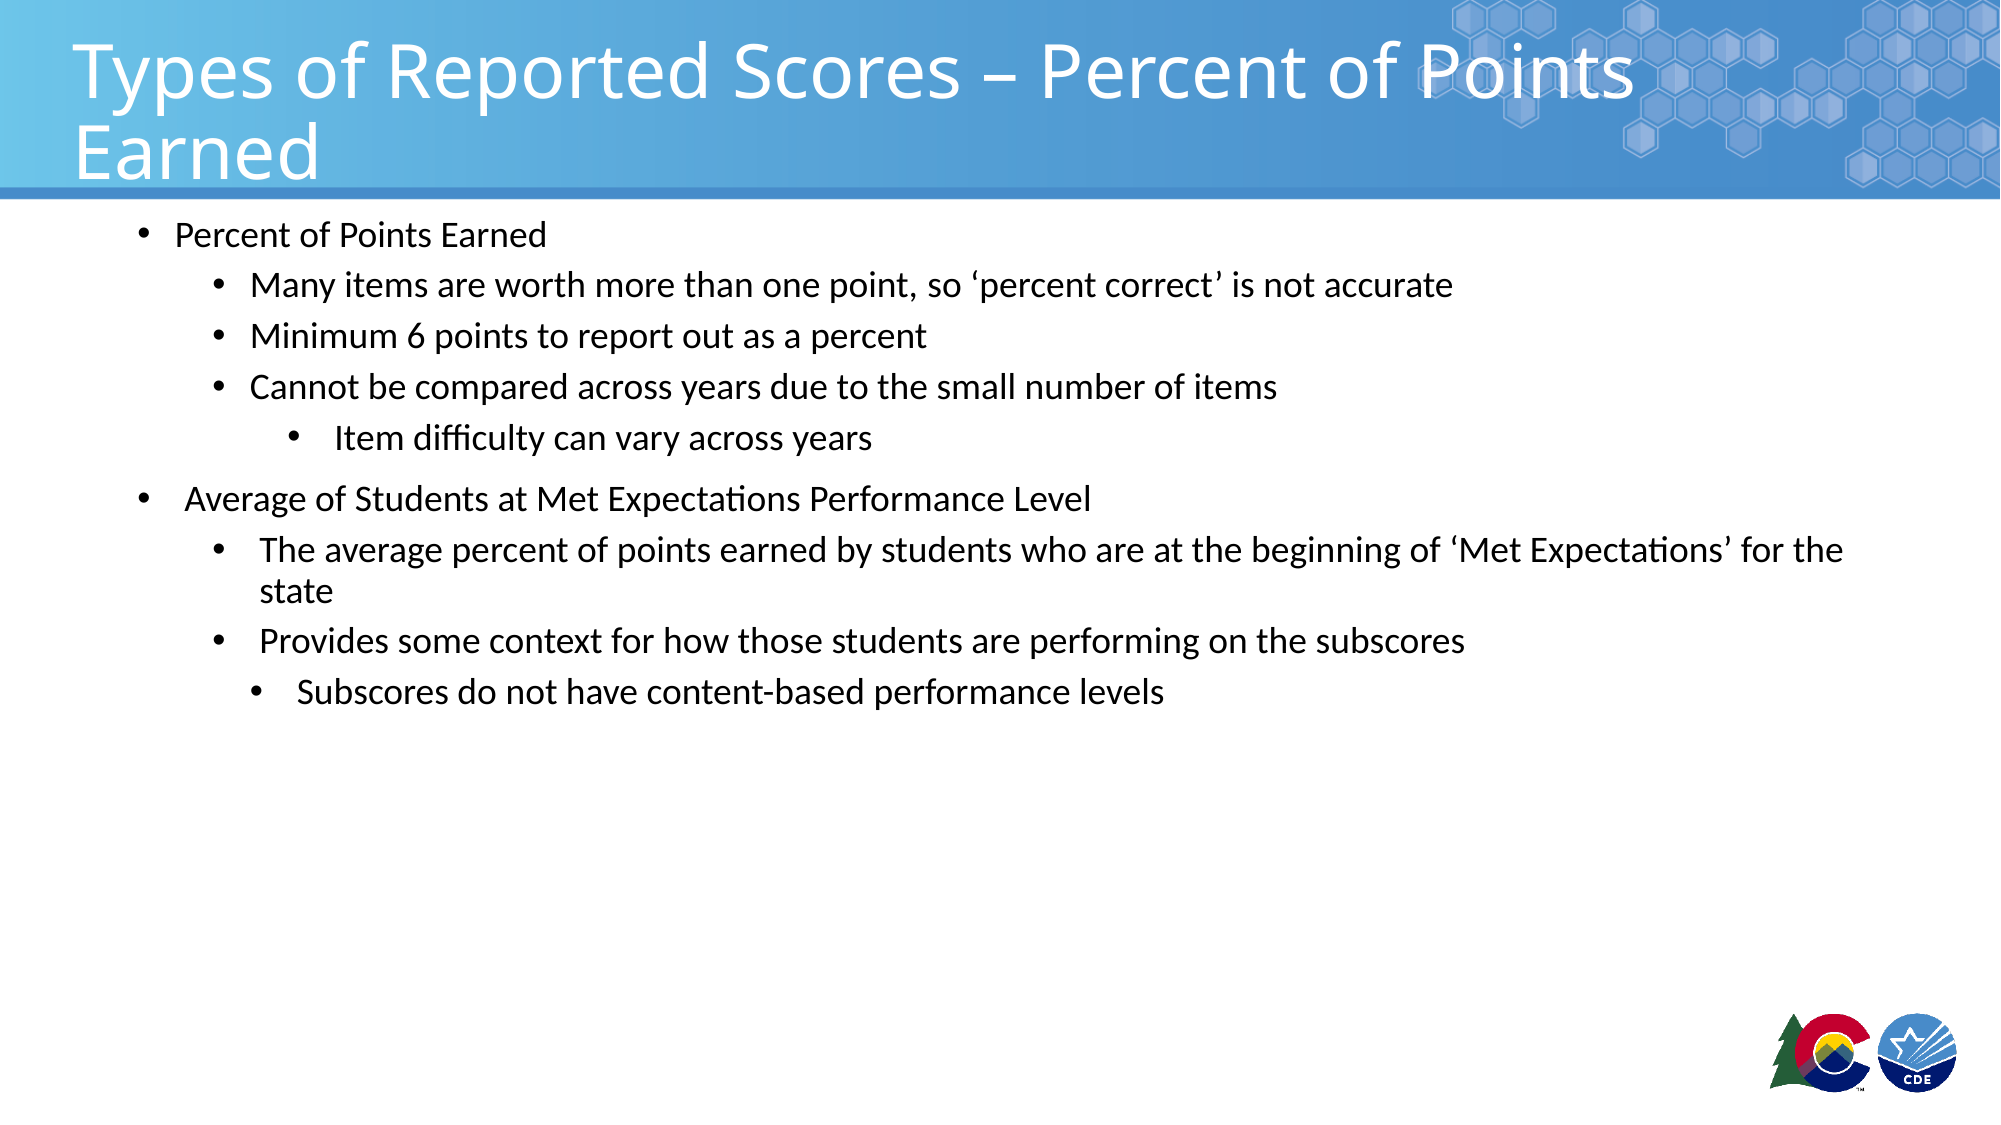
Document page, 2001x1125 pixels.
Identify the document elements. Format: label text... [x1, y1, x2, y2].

list Percent of Points Earned Many items are worth more than one point, so ‘percent correct’ is not accurate Minimum 6 points to report out as a percent Cannot be compared across years due to the small number of items Item difficulty can vary across years Average of Students at Met Expectations Performance Level The average percent of points earned by students who are at the beginning of ‘Met Expectations’ for the state Provides some context for how those students are performing on the subscores Subscores do not have content-based performance levels [137, 214, 1863, 929]
picture [1768, 1012, 1957, 1093]
title Types of Reported Scores – Percent of Points Earned [72, 33, 1843, 182]
picture [0, 0, 2000, 200]
